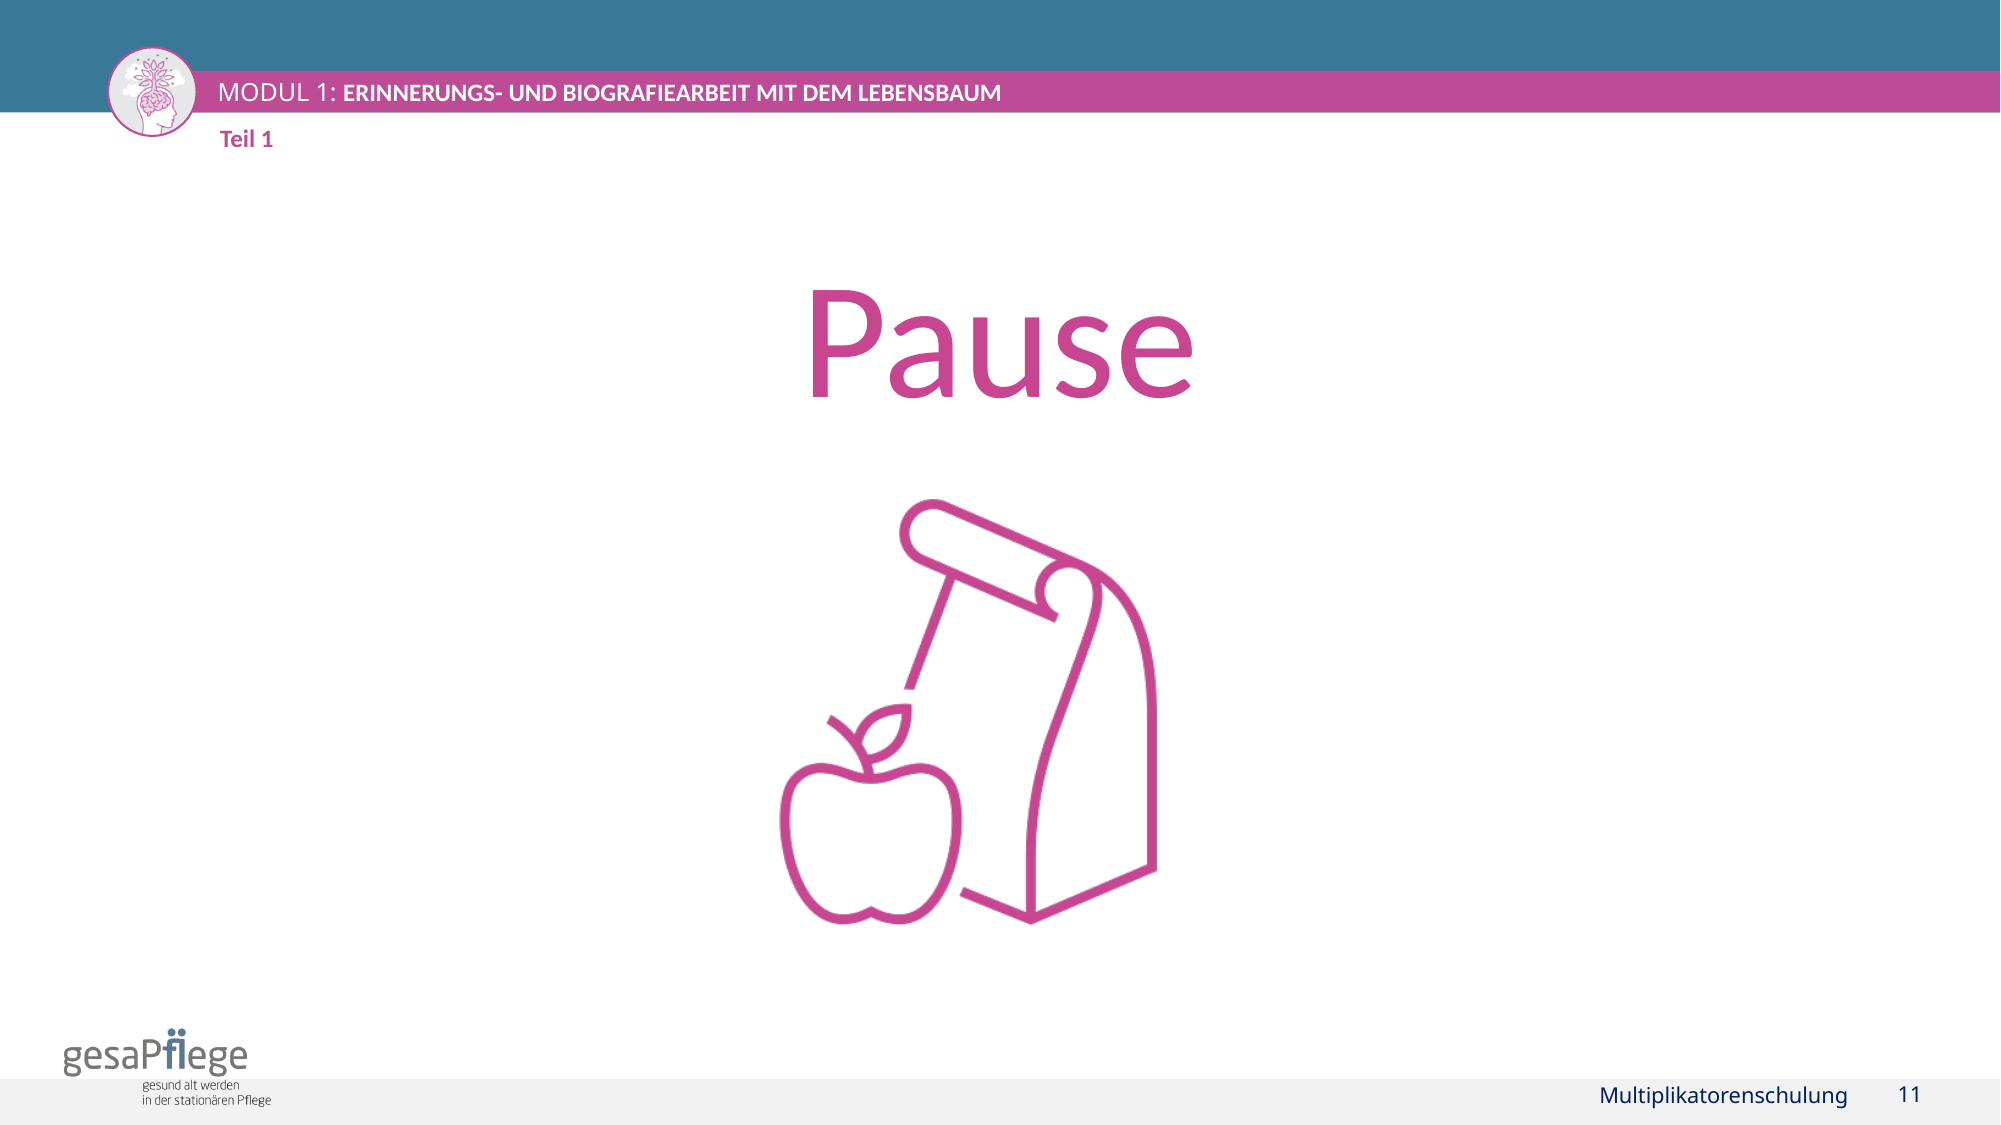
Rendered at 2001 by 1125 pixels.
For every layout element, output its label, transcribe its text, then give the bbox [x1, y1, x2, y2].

picture [738, 476, 1207, 945]
footer Multiplikatorenschulung [1111, 1076, 1863, 1114]
list Teil 1 [208, 120, 428, 153]
slide_number 11 [1863, 1076, 1938, 1114]
picture [62, 1027, 272, 1108]
